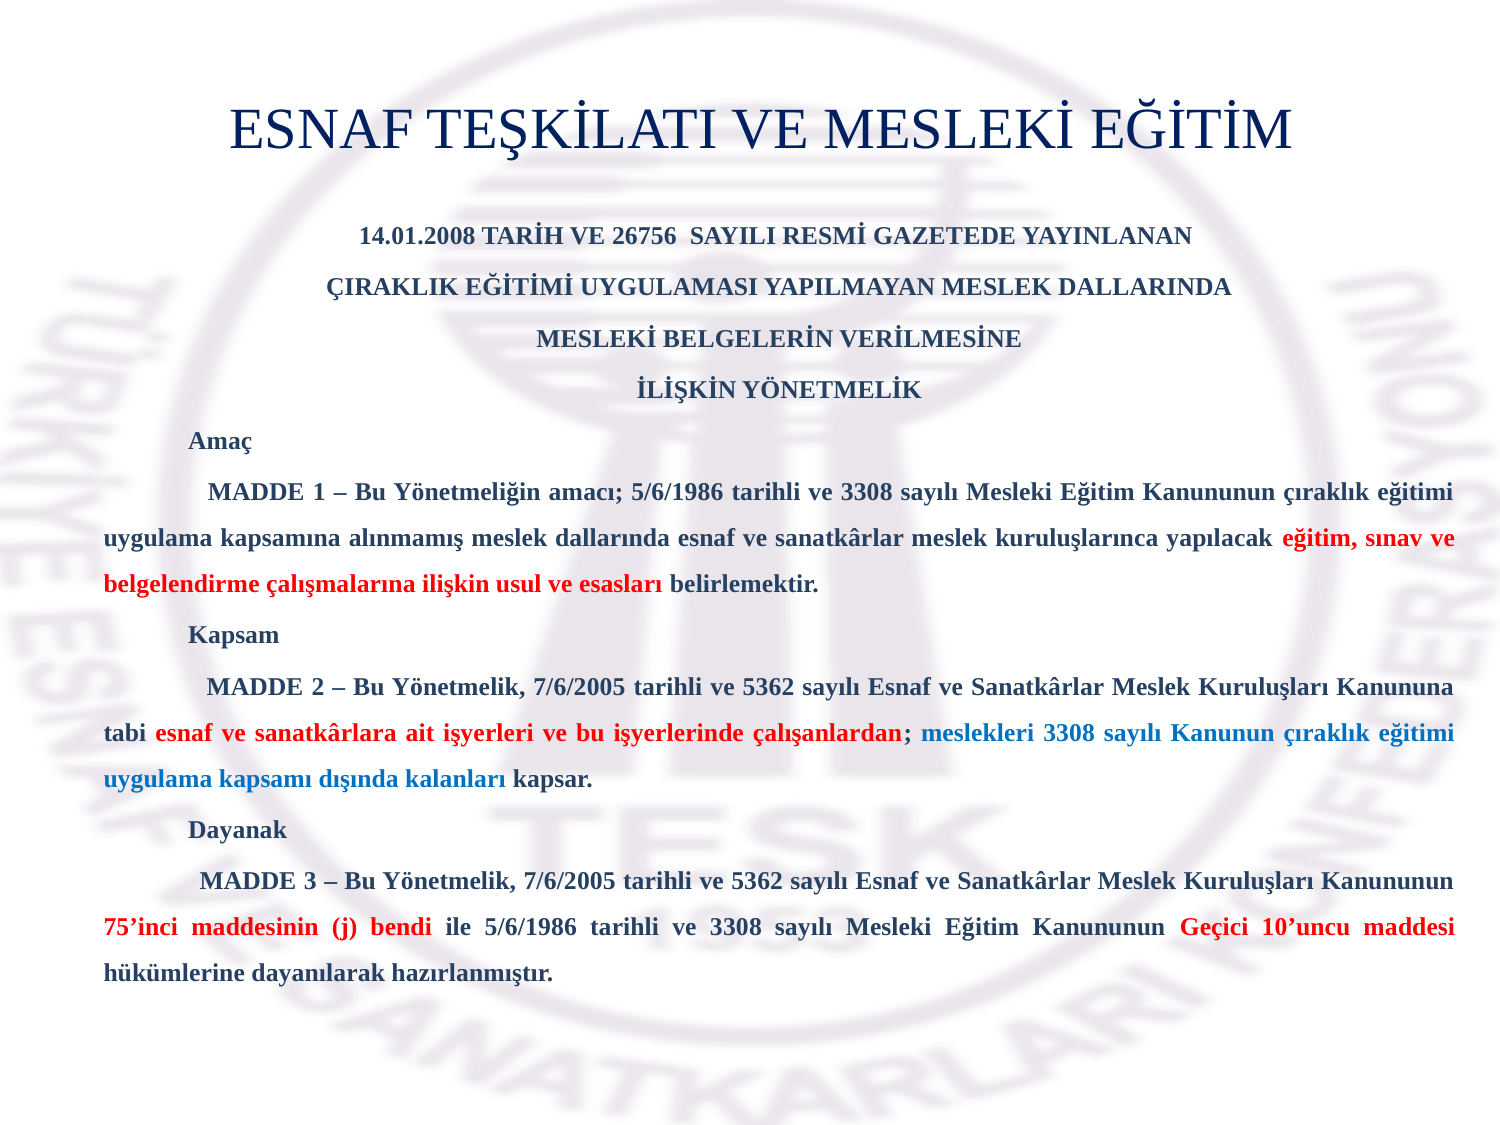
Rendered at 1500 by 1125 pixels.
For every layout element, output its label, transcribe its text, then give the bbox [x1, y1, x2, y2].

title ESNAF TEŞKİLATI VE MESLEKİ EĞİTİM [100, 19, 1423, 196]
subtitle 14.01.2008 TARİH VE 26756 SAYILI RESMİ GAZETEDE YAYINLANAN ÇIRAKLIK EĞİTİMİ UYGULAMASI YAPILMAYAN MESLEK DALLARINDA MESLEKİ BELGELERİN VERİLMESİNE İLİŞKİN YÖNETMELİK Amaç MADDE 1 – Bu Yönetmeliğin amacı; 5/6/1986 tarihli ve 3308 sayılı Mesleki Eğitim Kanununun çıraklık eğitimi uygulama kapsamına alınmamış meslek dallarında esnaf ve sanatkârlar meslek kuruluşlarınca yapılacak eğitim, sınav ve belgelendirme çalışmalarına ilişkin usul ve esasları belirlemektir. Kapsam MADDE 2 – Bu Yönetmelik, 7/6/2005 tarihli ve 5362 sayılı Esnaf ve Sanatkârlar Meslek Kuruluşları Kanununa tabi esnaf ve sanatkârlara ait işyerleri ve bu işyerlerinde çalışanlardan; meslekleri 3308 sayılı Kanunun çıraklık eğitimi uygulama kapsamı dışında kalanları kapsar. Dayanak MADDE 3 – Bu Yönetmelik, 7/6/2005 tarihli ve 5362 sayılı Esnaf ve Sanatkârlar Meslek Kuruluşları Kanununun 75’inci maddesinin (j) bendi ile 5/6/1986 tarihli ve 3308 sayılı Mesleki Eğitim Kanununun Geçici 10’uncu maddesi hükümlerine dayanılarak hazırlanmıştır. [88, 196, 1471, 1024]
